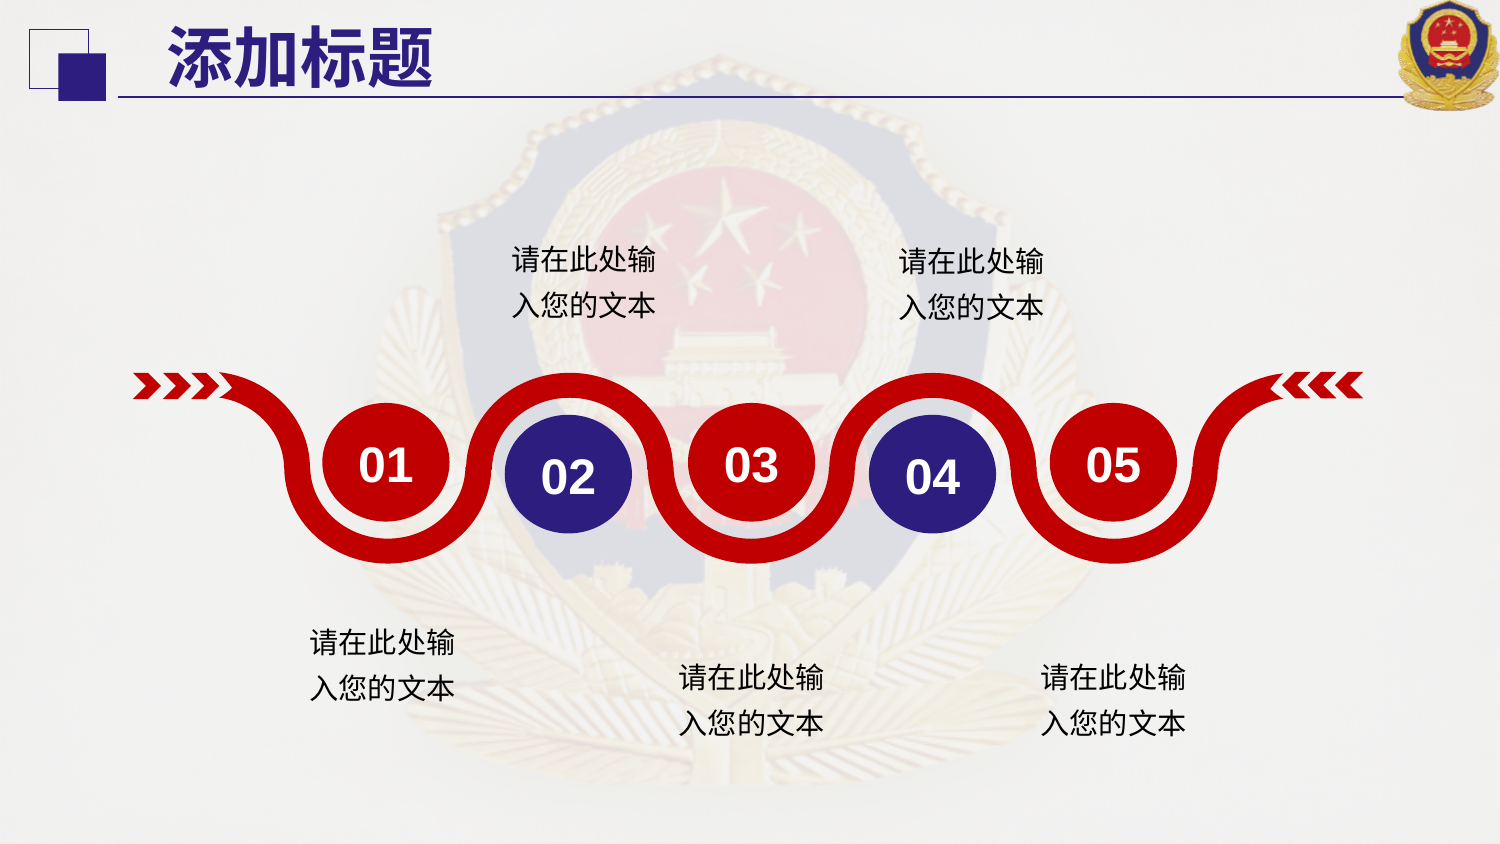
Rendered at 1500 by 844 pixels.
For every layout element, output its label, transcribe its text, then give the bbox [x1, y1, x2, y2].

text_box 添加标题 [152, 17, 686, 83]
text_box [29, 28, 90, 89]
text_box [132, 371, 1364, 564]
text_box [57, 52, 107, 102]
text_box 请在此处输入您的文本 [663, 641, 843, 748]
text_box 请在此处输入您的文本 [294, 606, 473, 713]
picture [1370, 0, 1500, 130]
text_box 请在此处输入您的文本 [1025, 641, 1205, 748]
text_box 请在此处输入您的文本 [496, 223, 675, 330]
text_box 请在此处输入您的文本 [883, 226, 1062, 332]
